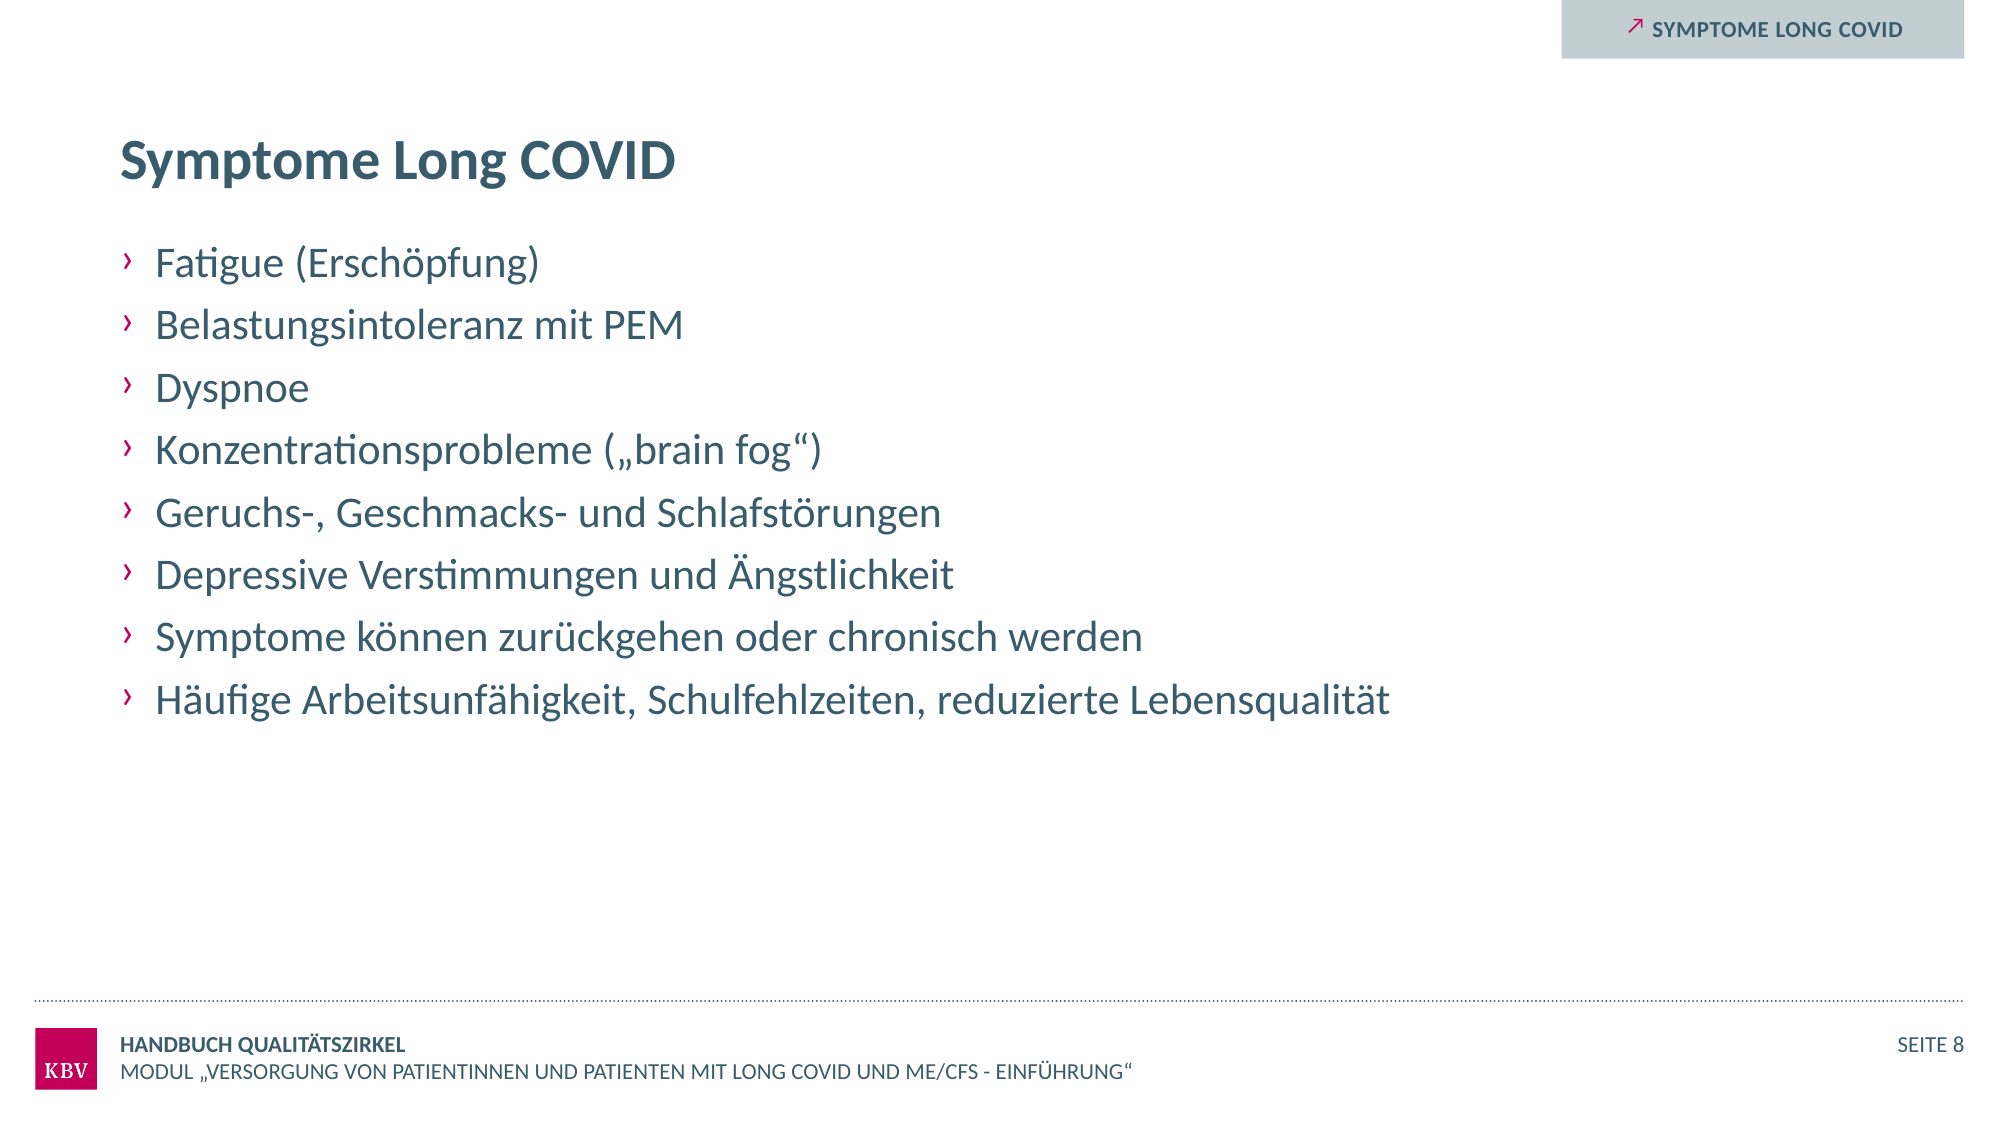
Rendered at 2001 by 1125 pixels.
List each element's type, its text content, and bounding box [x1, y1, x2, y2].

slide_number Modul „Versorgung von Patientinnen und Patienten mit Long COVID und ME/CFS - Einführung“ [120, 1057, 1668, 1084]
list Fatigue (Erschöpfung) Belastungsintoleranz mit PEM Dyspnoe Konzentrationsprobleme („brain fog“) Geruchs-, Geschmacks- und Schlafstörungen Depressive Verstimmungen und Ängstlichkeit Symptome können zurückgehen oder chronisch werden Häufige Arbeitsunfähigkeit, Schulfehlzeiten, reduzierte Lebensqualität [120, 237, 1880, 945]
list Symptome Long COVID [1561, 0, 1965, 59]
slide_number Seite 8 [1787, 1030, 1965, 1057]
footer Handbuch Qualitätszirkel [120, 1030, 1668, 1057]
title Symptome Long COVID [120, 129, 1880, 201]
